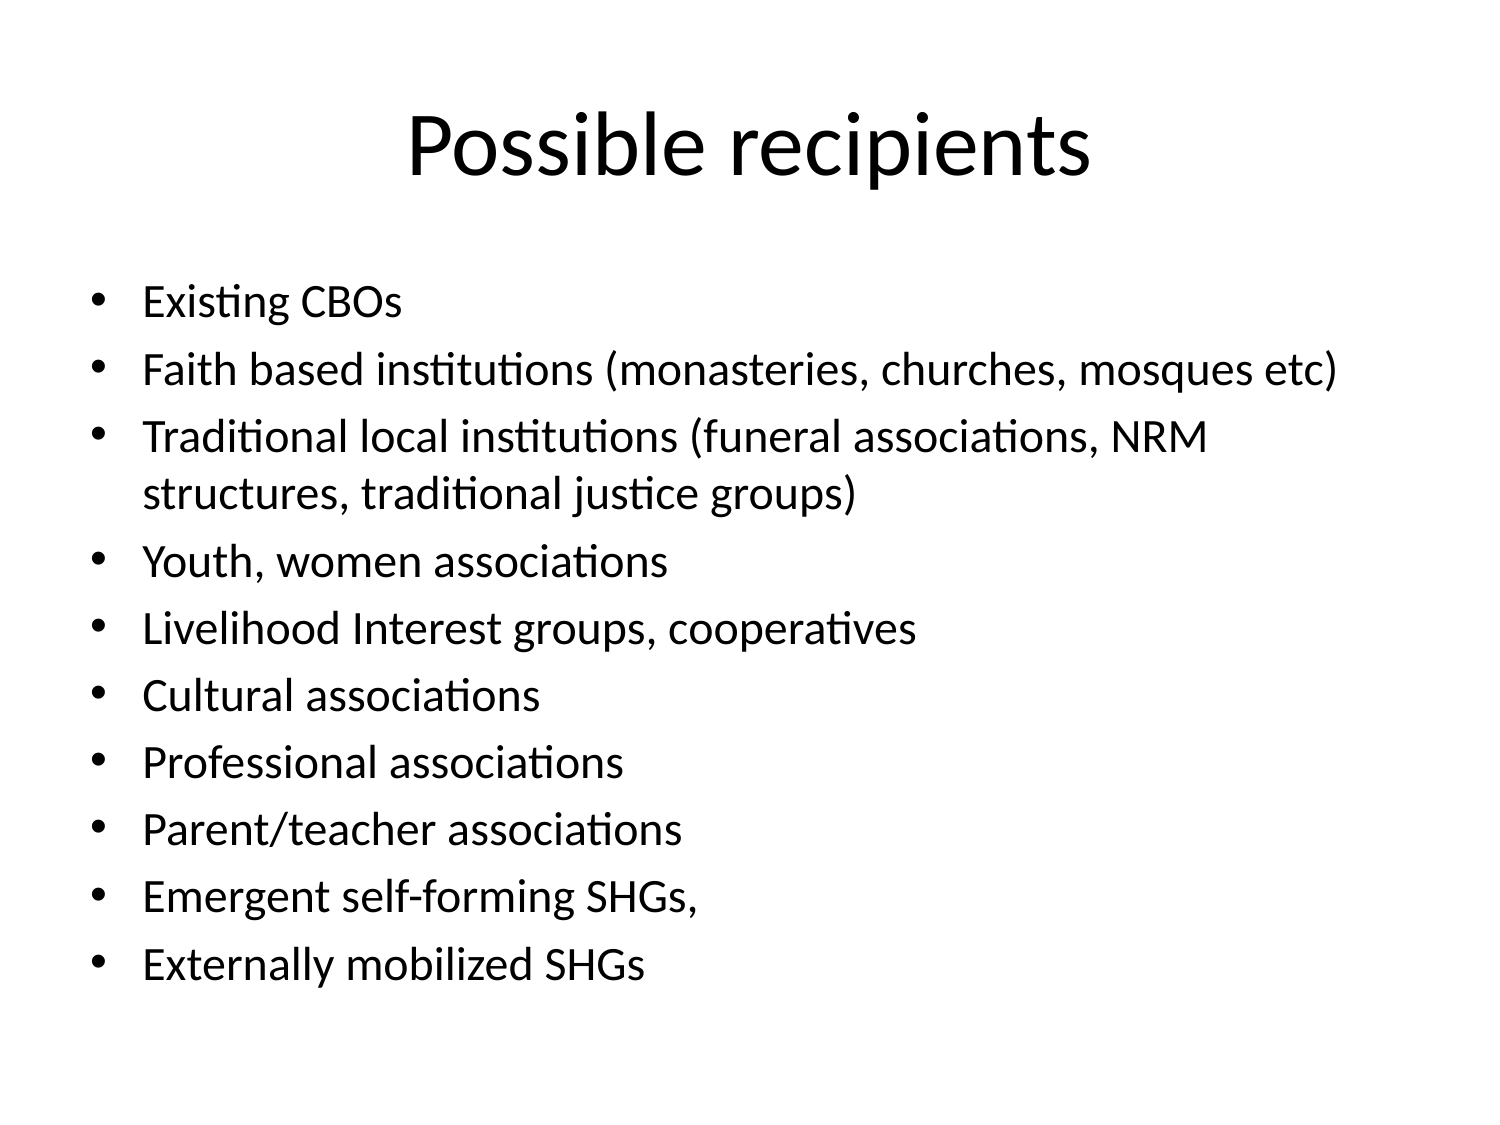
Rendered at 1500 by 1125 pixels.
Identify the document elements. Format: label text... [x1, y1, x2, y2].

title Possible recipients [75, 45, 1425, 233]
list Existing CBOs Faith based institutions (monasteries, churches, mosques etc) Traditional local institutions (funeral associations, NRM structures, traditional justice groups) Youth, women associations Livelihood Interest groups, cooperatives Cultural associations Professional associations Parent/teacher associations Emergent self-forming SHGs, Externally mobilized SHGs [75, 262, 1425, 1005]
